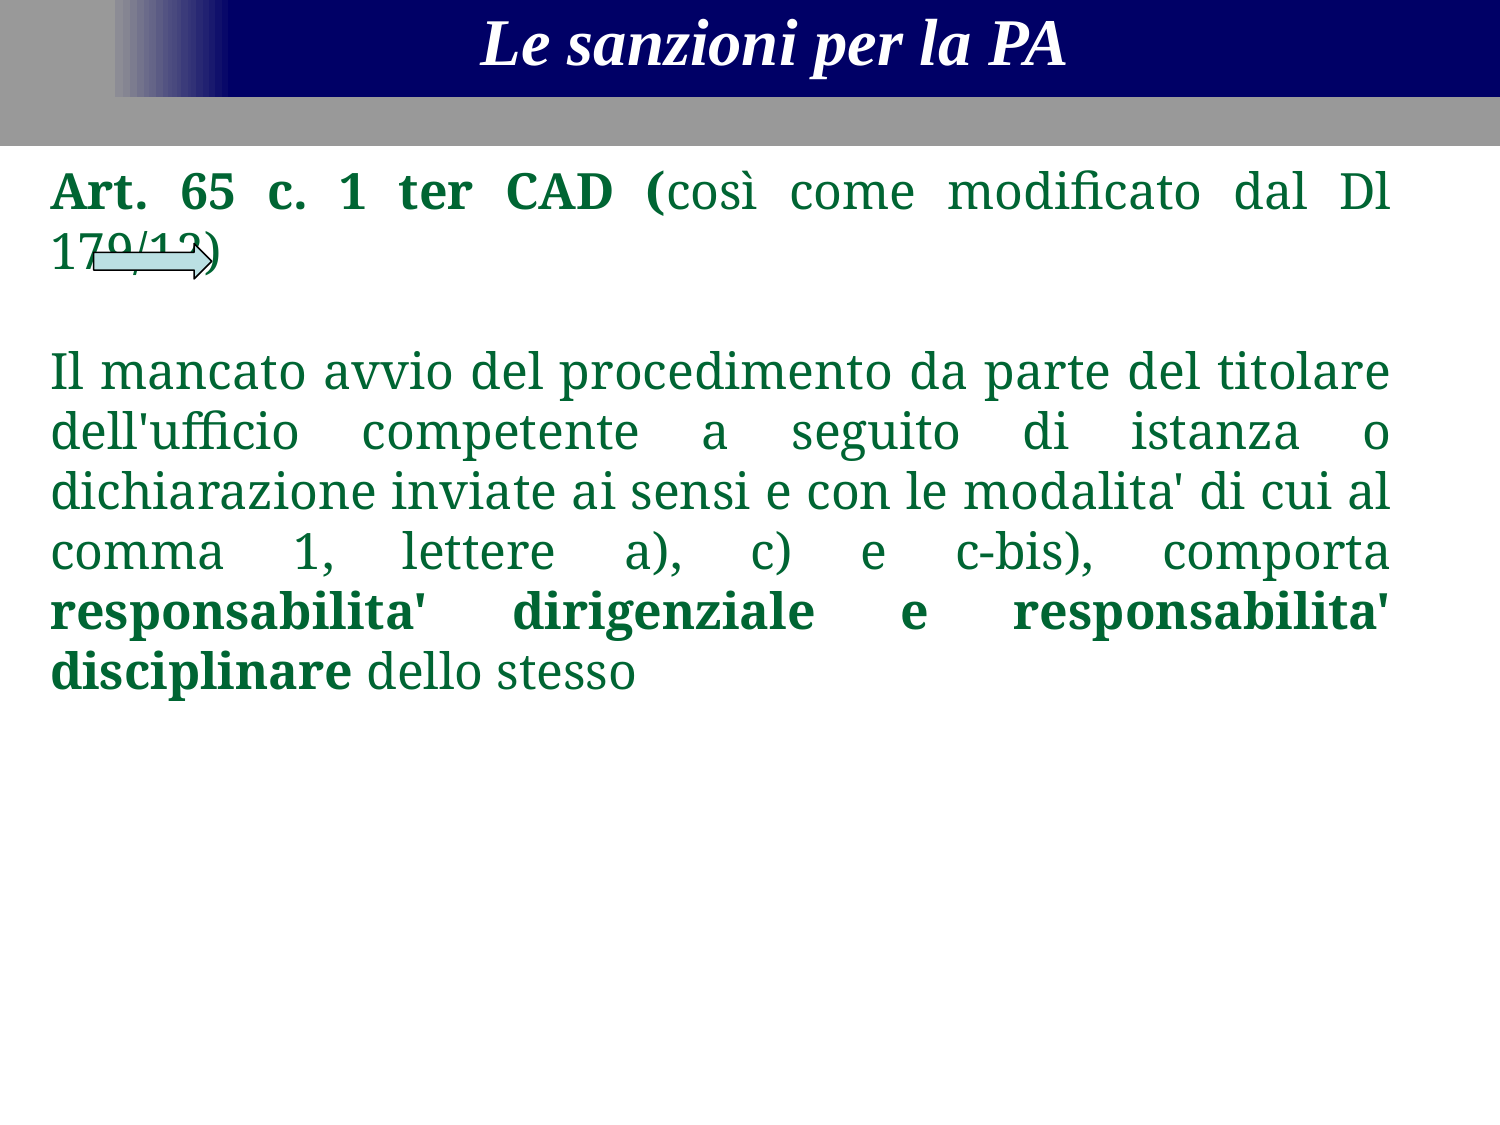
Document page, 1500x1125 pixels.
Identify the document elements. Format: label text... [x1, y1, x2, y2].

text_box [93, 243, 212, 279]
picture [0, 0, 1500, 1125]
text_box Art. 65 c. 1 ter CAD (così come modificato dal Dl 179/12) Il mancato avvio del procedimento da parte del titolare dell'ufficio competente a seguito di istanza o dichiarazione inviate ai sensi e con le modalita' di cui al comma 1, lettere a), c) e c-bis), comporta responsabilita' dirigenziale e responsabilita' disciplinare dello stesso [35, 152, 1407, 708]
text_box Le sanzioni per la PA [93, 0, 1500, 129]
